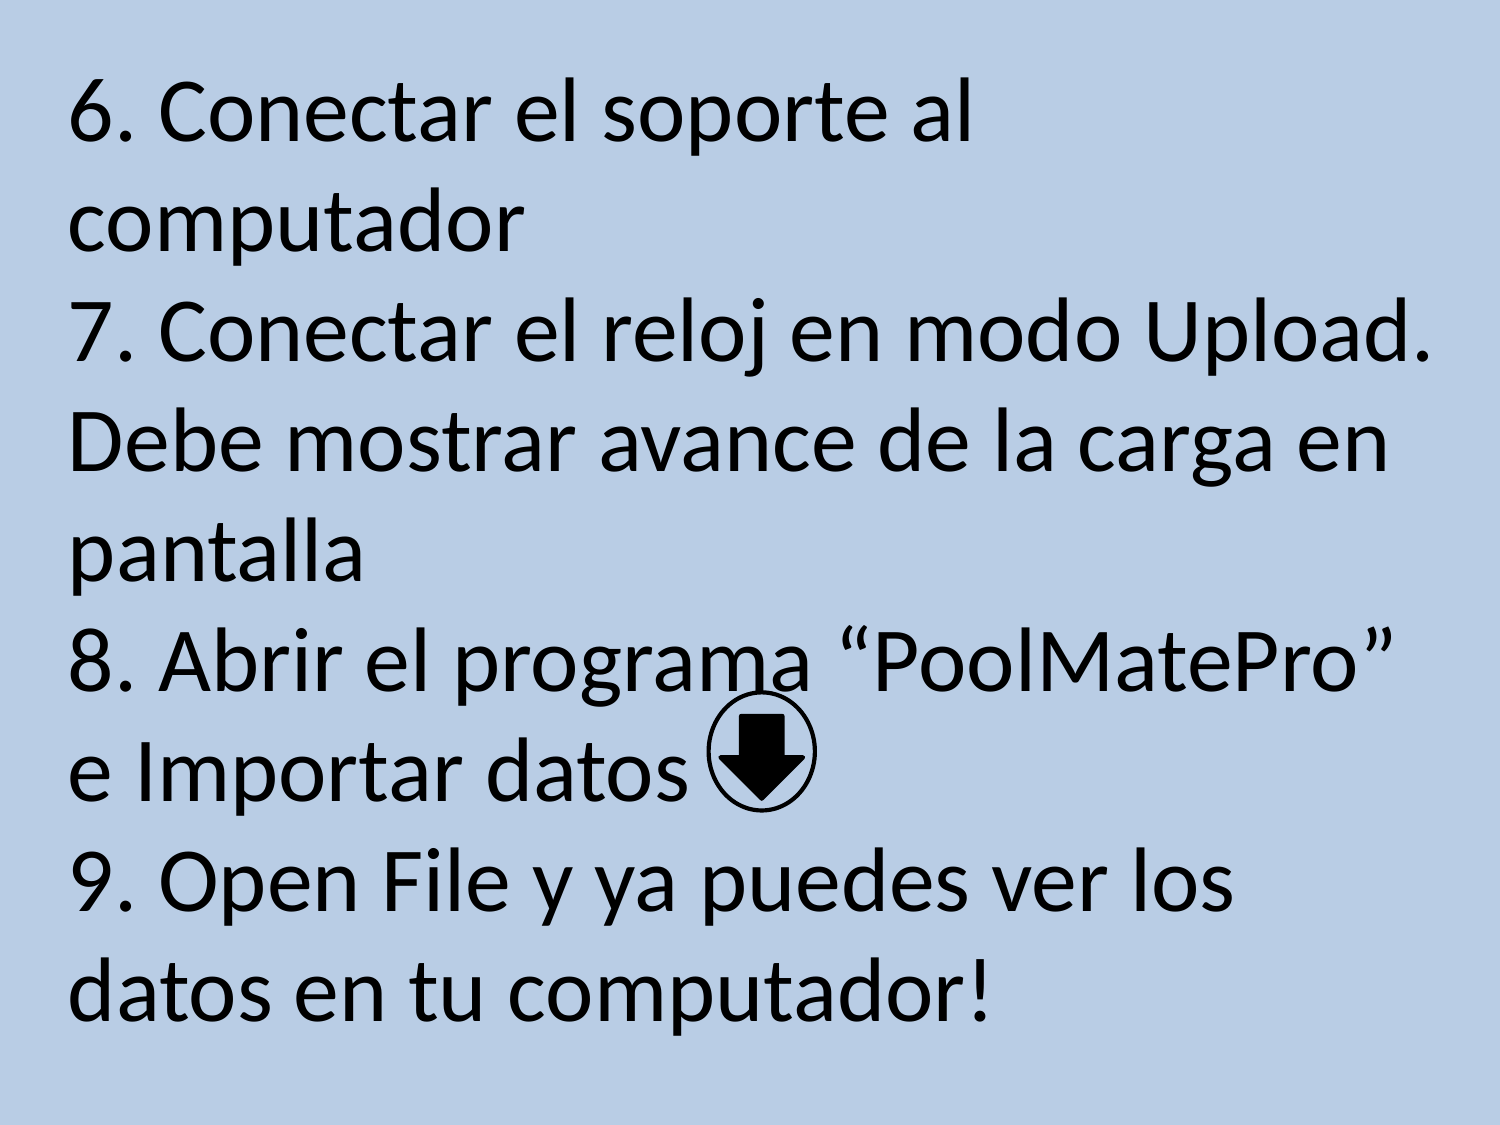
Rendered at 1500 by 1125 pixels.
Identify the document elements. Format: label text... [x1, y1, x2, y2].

text_box [718, 713, 806, 801]
text_box [706, 690, 817, 813]
text_box 6. Conectar el soporte al computador 7. Conectar el reloj en modo Upload. Debe mostrar avance de la carga en pantalla 8. Abrir el programa “PoolMatePro” e Importar datos 9. Open File y ya puedes ver los datos en tu computador! [53, 42, 1471, 1048]
